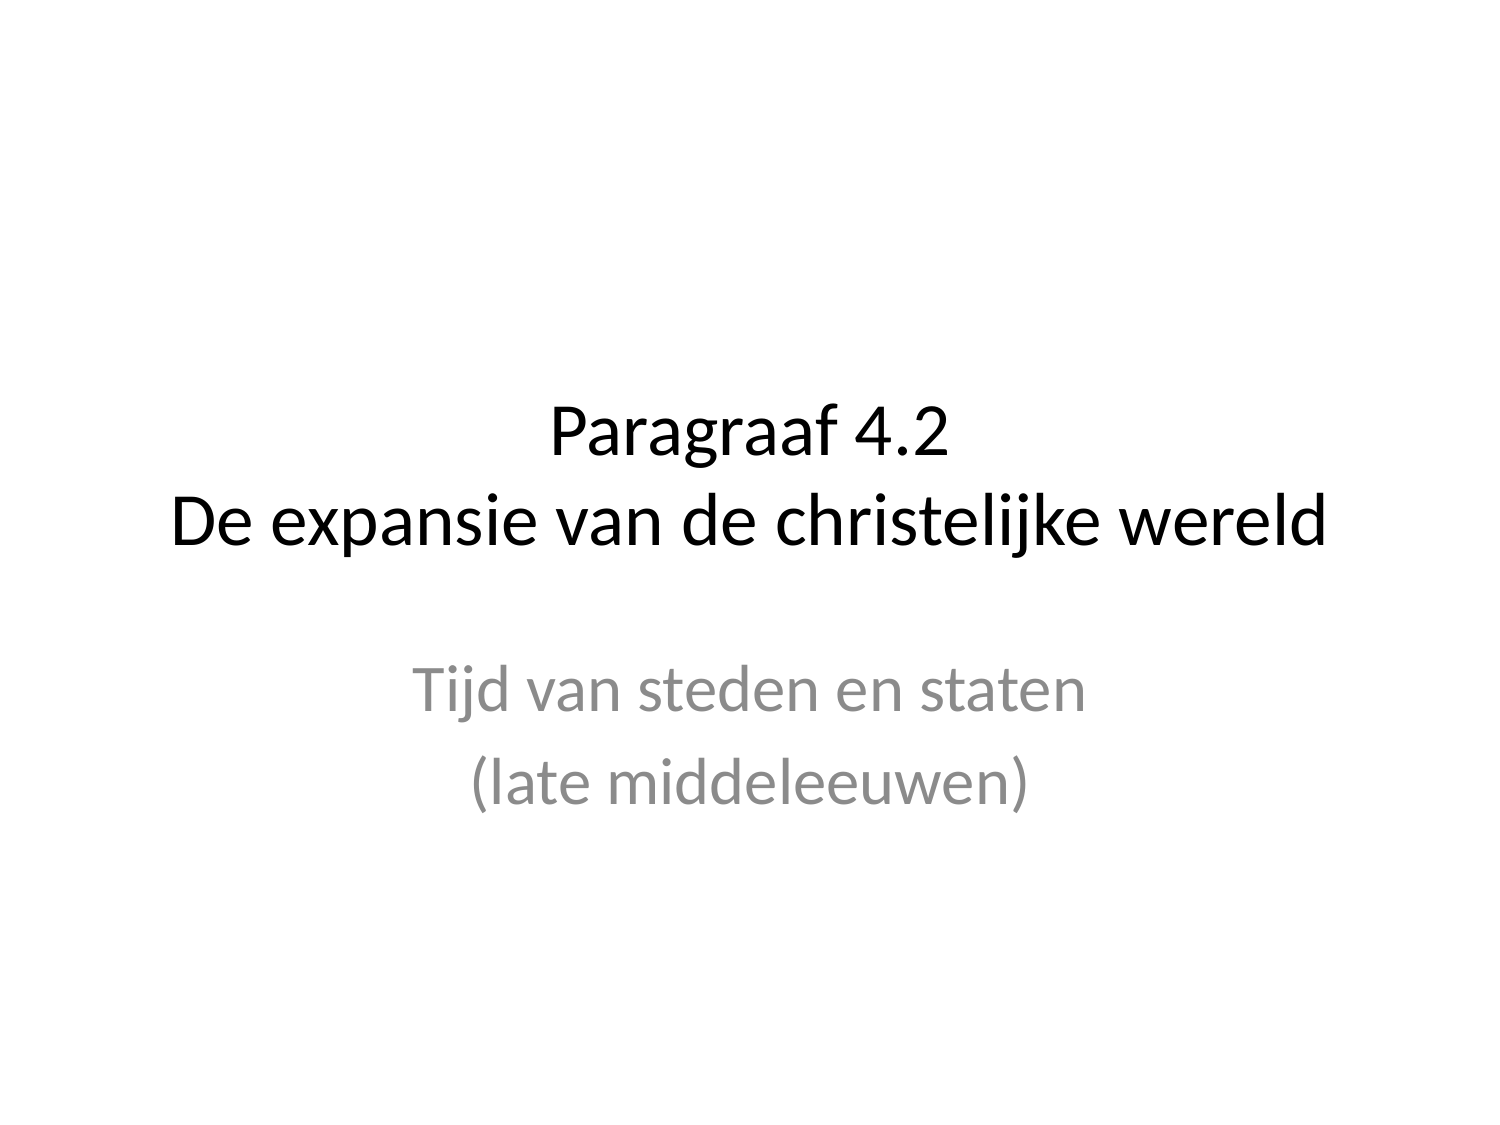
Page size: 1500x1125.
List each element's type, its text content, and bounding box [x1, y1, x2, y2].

title Paragraaf 4.2 De expansie van de christelijke wereld [112, 349, 1388, 591]
subtitle Tijd van steden en staten (late middeleeuwen) [225, 637, 1275, 925]
